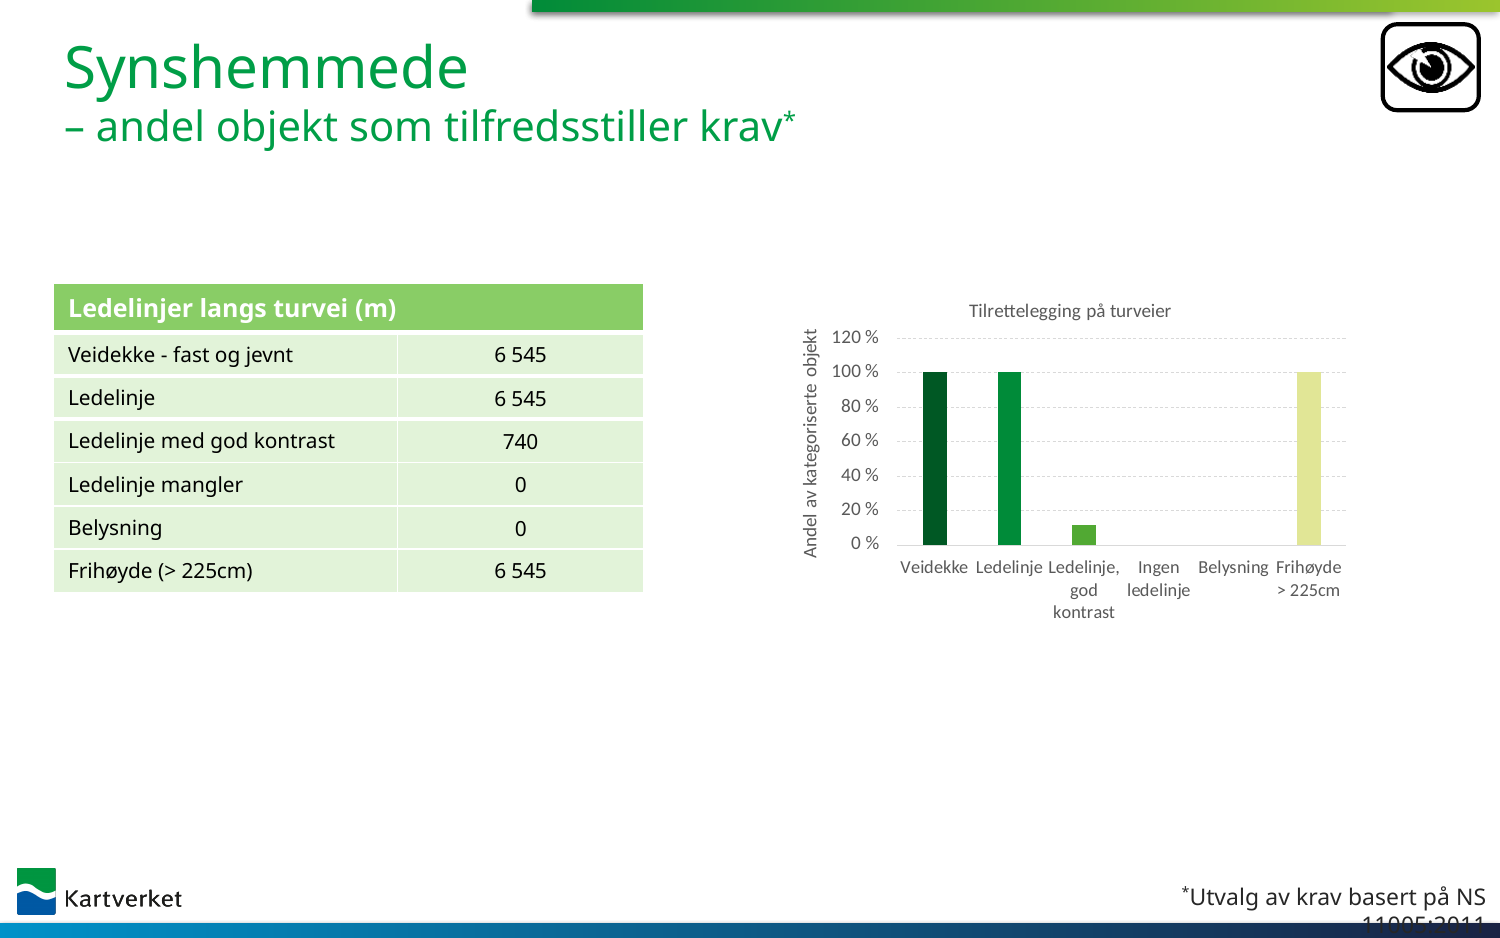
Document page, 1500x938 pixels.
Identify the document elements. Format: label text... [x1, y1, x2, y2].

table_cell 6 545 [398, 335, 643, 374]
table_cell 0 [398, 507, 643, 548]
table_cell 0 [398, 463, 643, 505]
table_cell Ledelinje med god kontrast [54, 421, 397, 462]
text_box *Utvalg av krav basert på NS 11005:2011 [1068, 873, 1500, 938]
text_box Synshemmede – andel objekt som tilfredsstiller krav* [49, 24, 1431, 158]
table_cell Frihøyde (> 225cm) [54, 550, 397, 592]
table_cell 6 545 [398, 550, 643, 592]
table_cell 740 [398, 421, 643, 462]
table_cell Ledelinje [54, 378, 397, 417]
table_header Ledelinjer langs turvei (m) [54, 284, 643, 330]
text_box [1382, 24, 1480, 111]
table_cell Ledelinje mangler [54, 463, 397, 505]
table_cell Belysning [54, 507, 397, 548]
table_cell 6 545 [398, 378, 643, 417]
table_cell Veidekke - fast og jevnt [54, 335, 397, 374]
picture [791, 291, 1349, 630]
